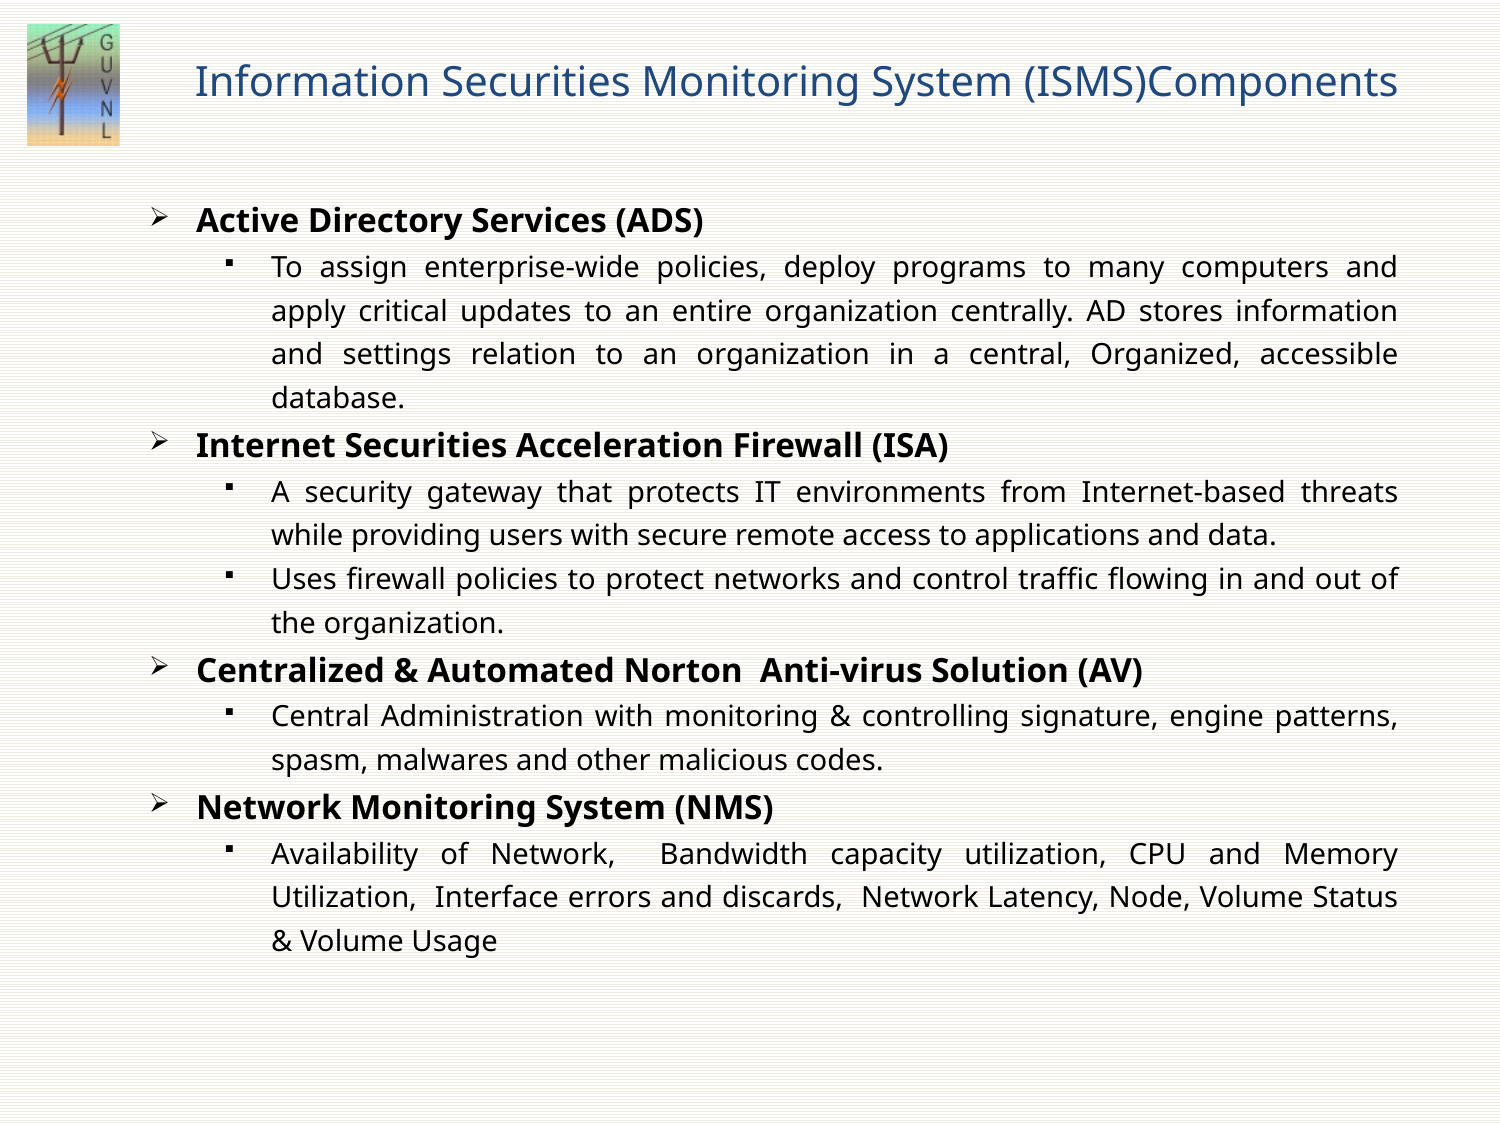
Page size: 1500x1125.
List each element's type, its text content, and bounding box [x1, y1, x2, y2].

picture [26, 24, 120, 146]
text_box Information Securities Monitoring System (ISMS)Components [140, 47, 1454, 113]
text_box Active Directory Services (ADS) To assign enterprise-wide policies, deploy programs to many computers and apply critical updates to an entire organization centrally. AD stores information and settings relation to an organization in a central, Organized, accessible database. Internet Securities Acceleration Firewall (ISA) A security gateway that protects IT environments from Internet-based threats while providing users with secure remote access to applications and data. Uses firewall policies to protect networks and control traffic flowing in and out of the organization. Centralized & Automated Norton Anti-virus Solution (AV) Central Administration with monitoring & controlling signature, engine patterns, spasm, malwares and other malicious codes. Network Monitoring System (NMS) Availability of Network, Bandwidth capacity utilization, CPU and Memory Utilization, Interface errors and discards, Network Latency, Node, Volume Status & Volume Usage [58, 182, 1415, 965]
text_box m [37, 12, 1500, 88]
